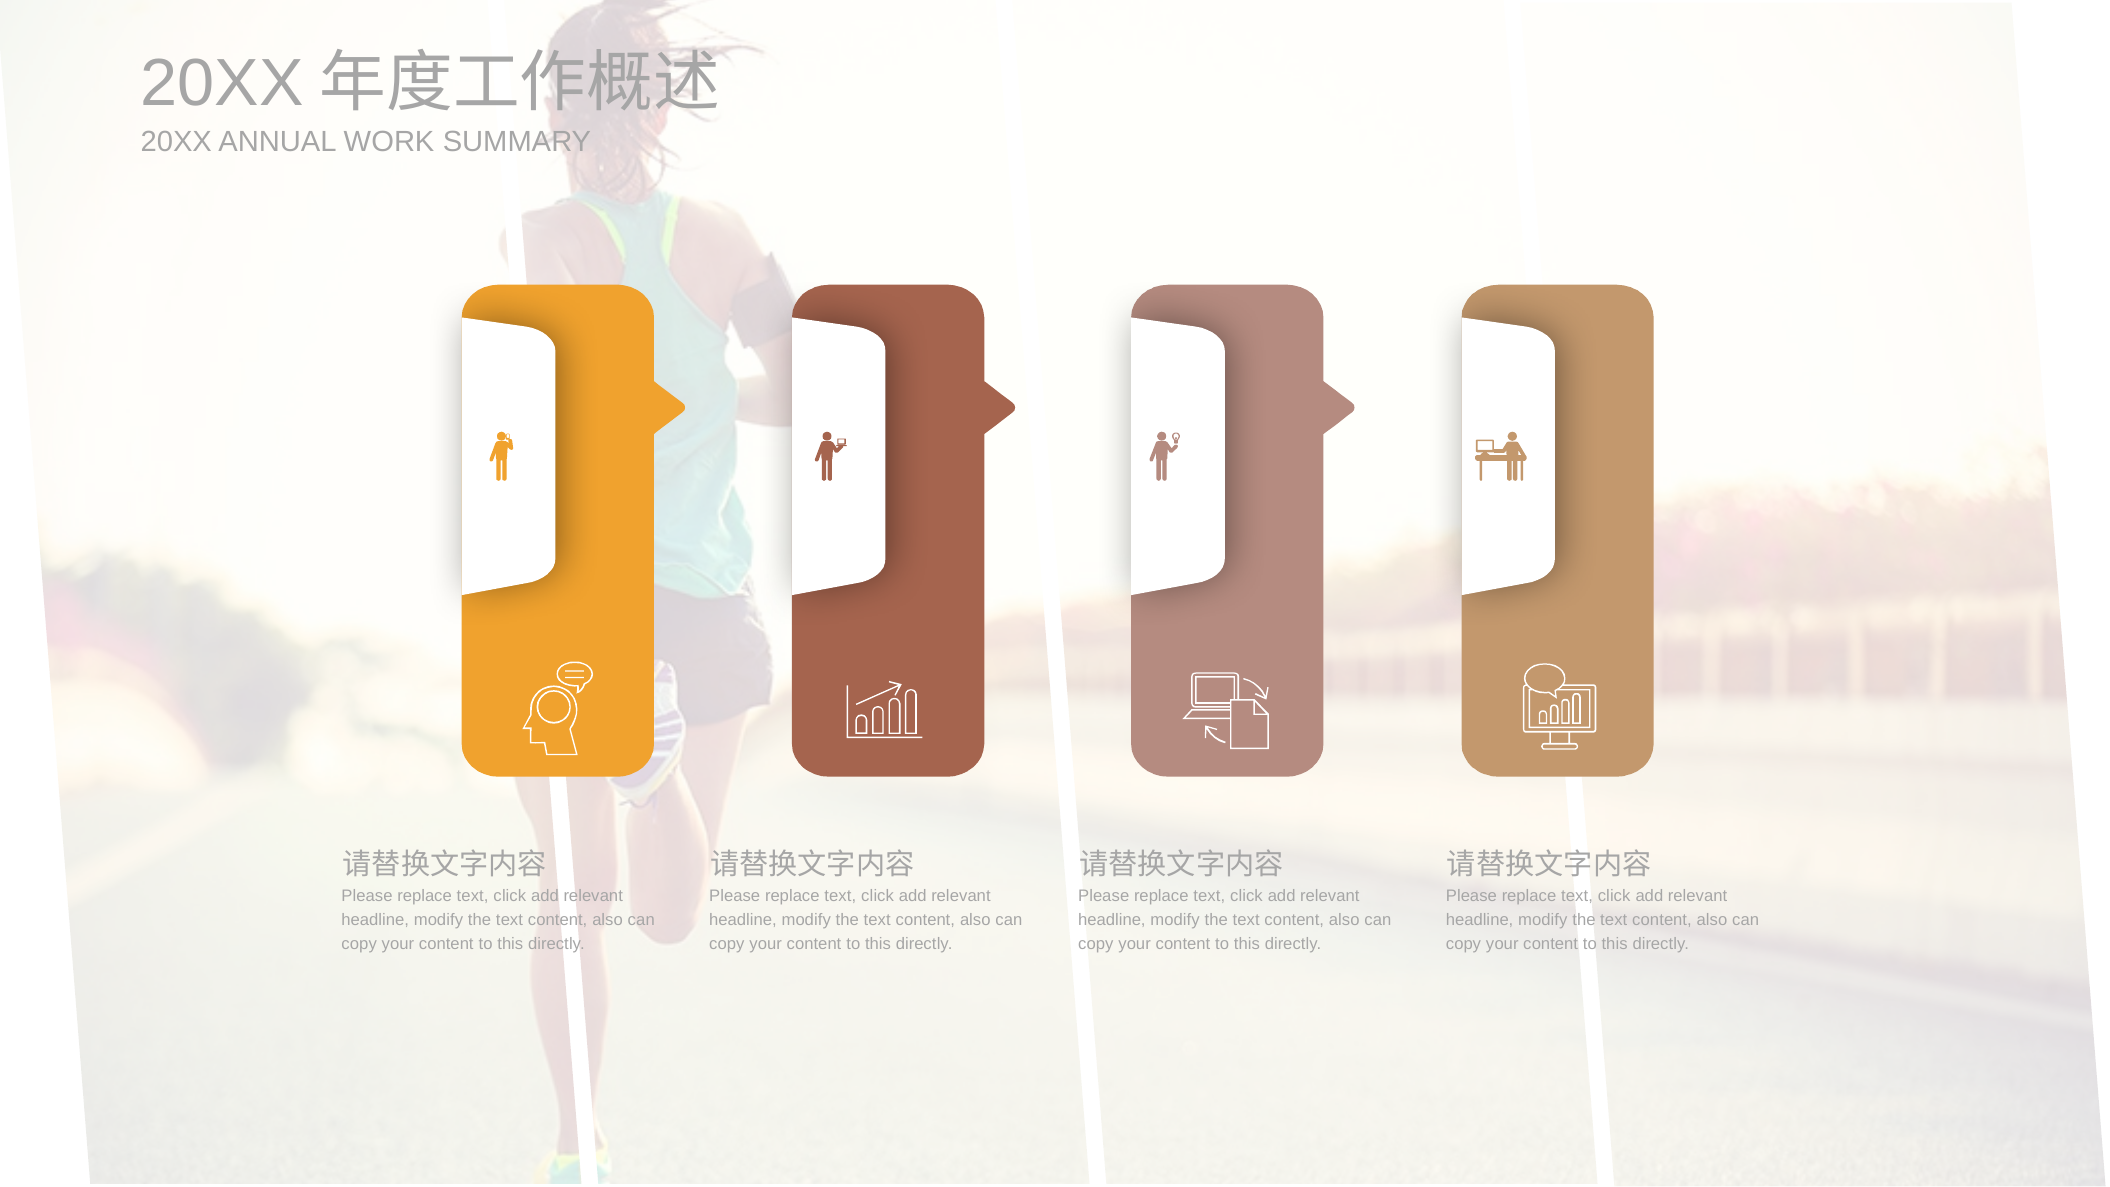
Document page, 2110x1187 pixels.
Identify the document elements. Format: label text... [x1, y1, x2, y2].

text_box [1133, 756, 1321, 777]
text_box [522, 661, 1597, 756]
text_box [791, 284, 1016, 661]
text_box Please replace text, click add relevant headline, modify the text content, also can copy your content to this directly. [694, 873, 1045, 960]
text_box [461, 317, 556, 596]
text_box 请替换文字内容 [1432, 831, 1667, 888]
text_box 20XX ANNUAL WORK SUMMARY [140, 122, 602, 158]
text_box 请替换文字内容 [327, 831, 563, 888]
text_box [1131, 284, 1355, 661]
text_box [1131, 317, 1225, 596]
text_box 请替换文字内容 [1064, 831, 1299, 888]
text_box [1461, 317, 1555, 596]
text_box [791, 317, 886, 596]
text_box [794, 756, 982, 777]
text_box Please replace text, click add relevant headline, modify the text content, also can copy your content to this directly. [326, 873, 677, 960]
text_box Please replace text, click add relevant headline, modify the text content, also can copy your content to this directly. [1431, 873, 1782, 960]
text_box 请替换文字内容 [695, 831, 930, 888]
text_box 20XX年度工作概述 [140, 38, 789, 119]
text_box [461, 284, 686, 777]
text_box Please replace text, click add relevant headline, modify the text content, also can copy your content to this directly. [1063, 873, 1414, 960]
text_box [1461, 284, 1654, 777]
